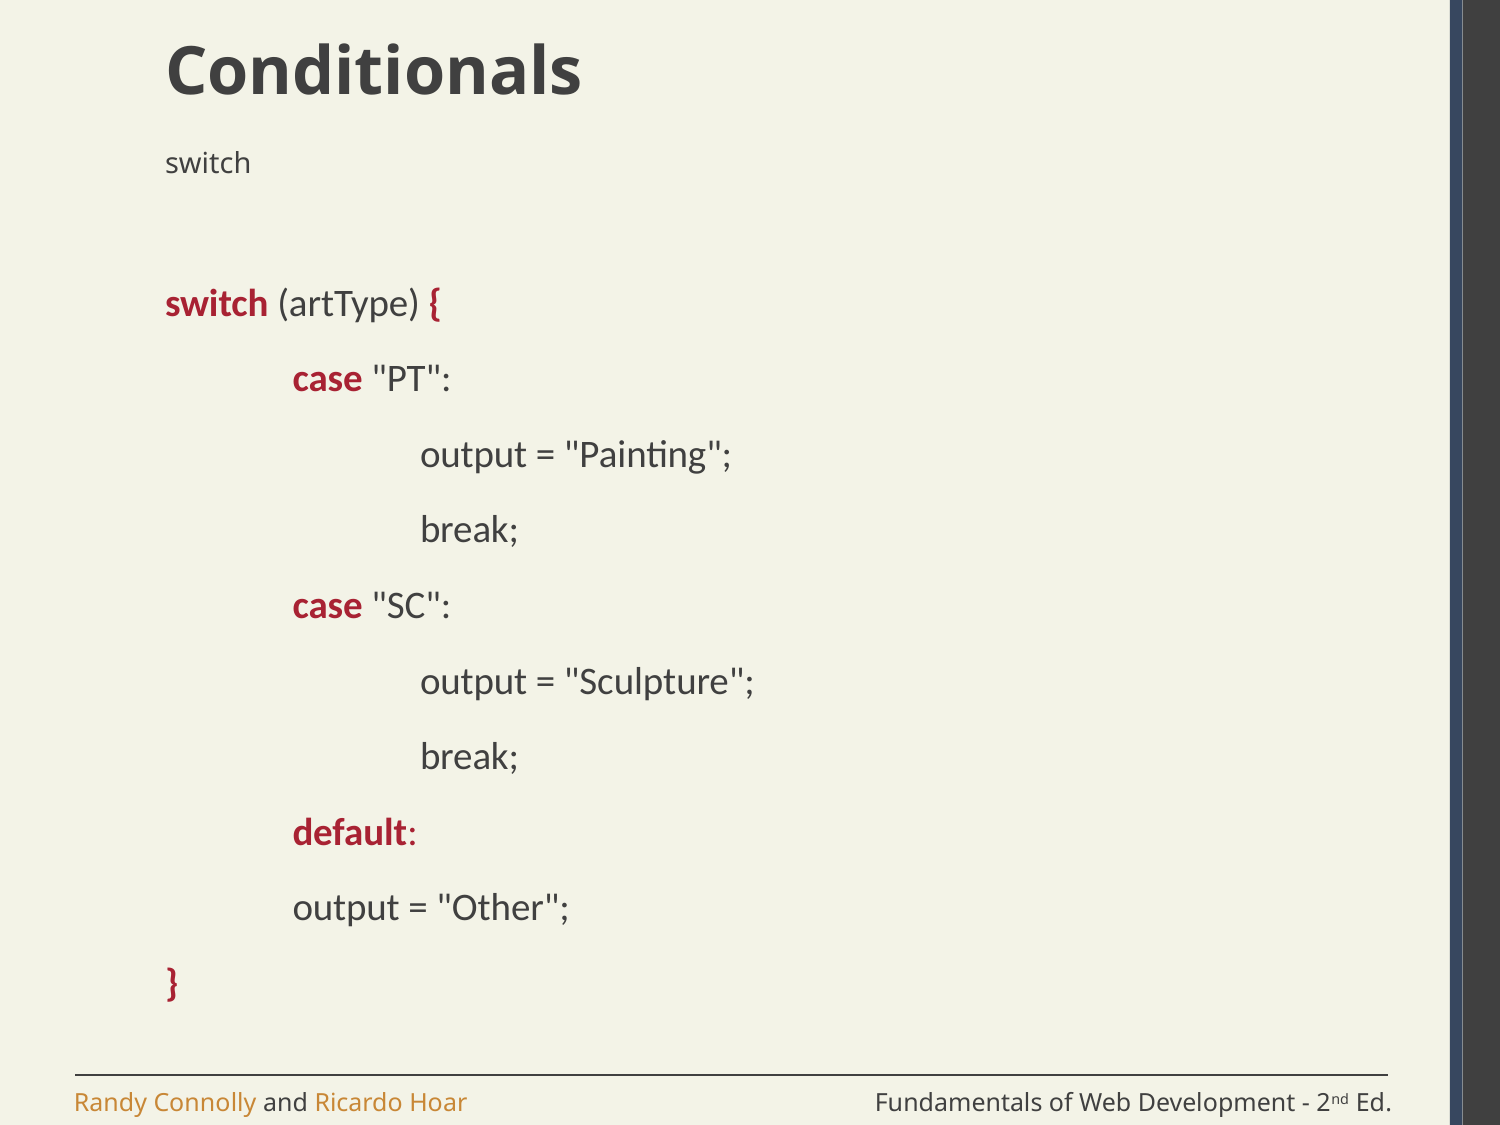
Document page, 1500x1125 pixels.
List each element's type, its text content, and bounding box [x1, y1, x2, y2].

title Conditionals [150, 20, 1425, 188]
list switch [150, 137, 1200, 188]
list switch (artType) { case "PT": output = "Painting"; break; case "SC": output = "Sculpture"; break; default: output = "Other"; } [150, 270, 1388, 1013]
